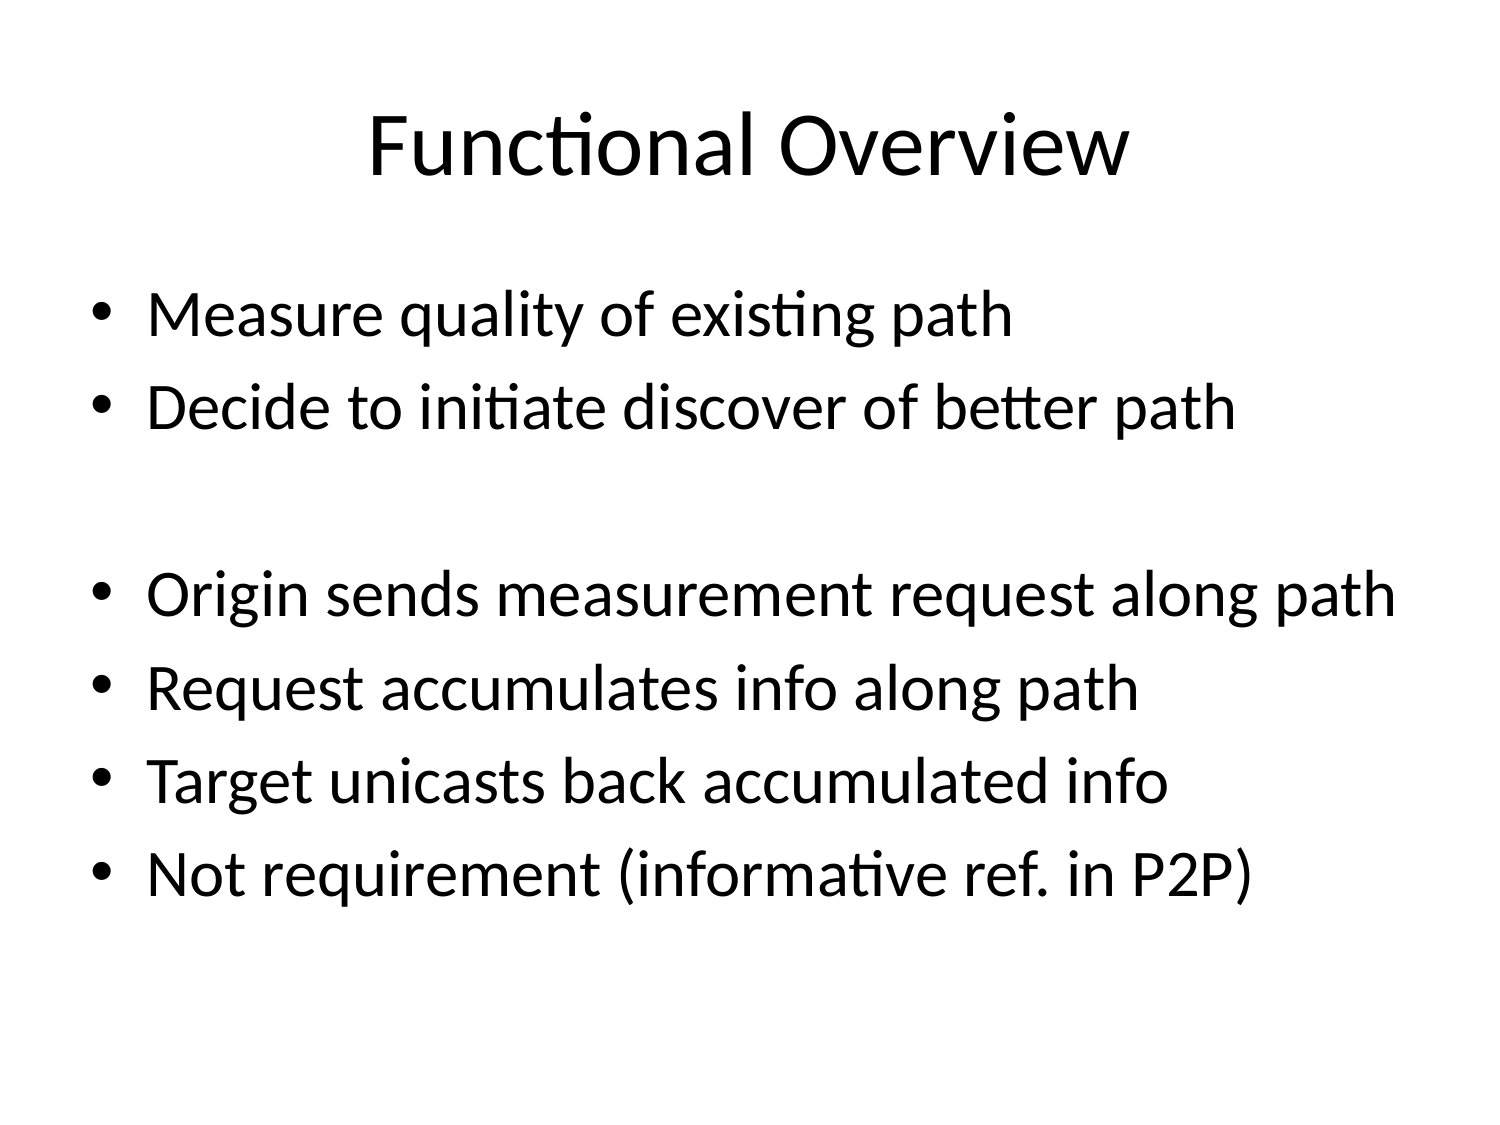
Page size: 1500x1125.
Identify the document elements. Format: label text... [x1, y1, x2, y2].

list Measure quality of existing path Decide to initiate discover of better path Origin sends measurement request along path Request accumulates info along path Target unicasts back accumulated info Not requirement (informative ref. in P2P) [75, 262, 1425, 1005]
title Functional Overview [75, 45, 1425, 233]
